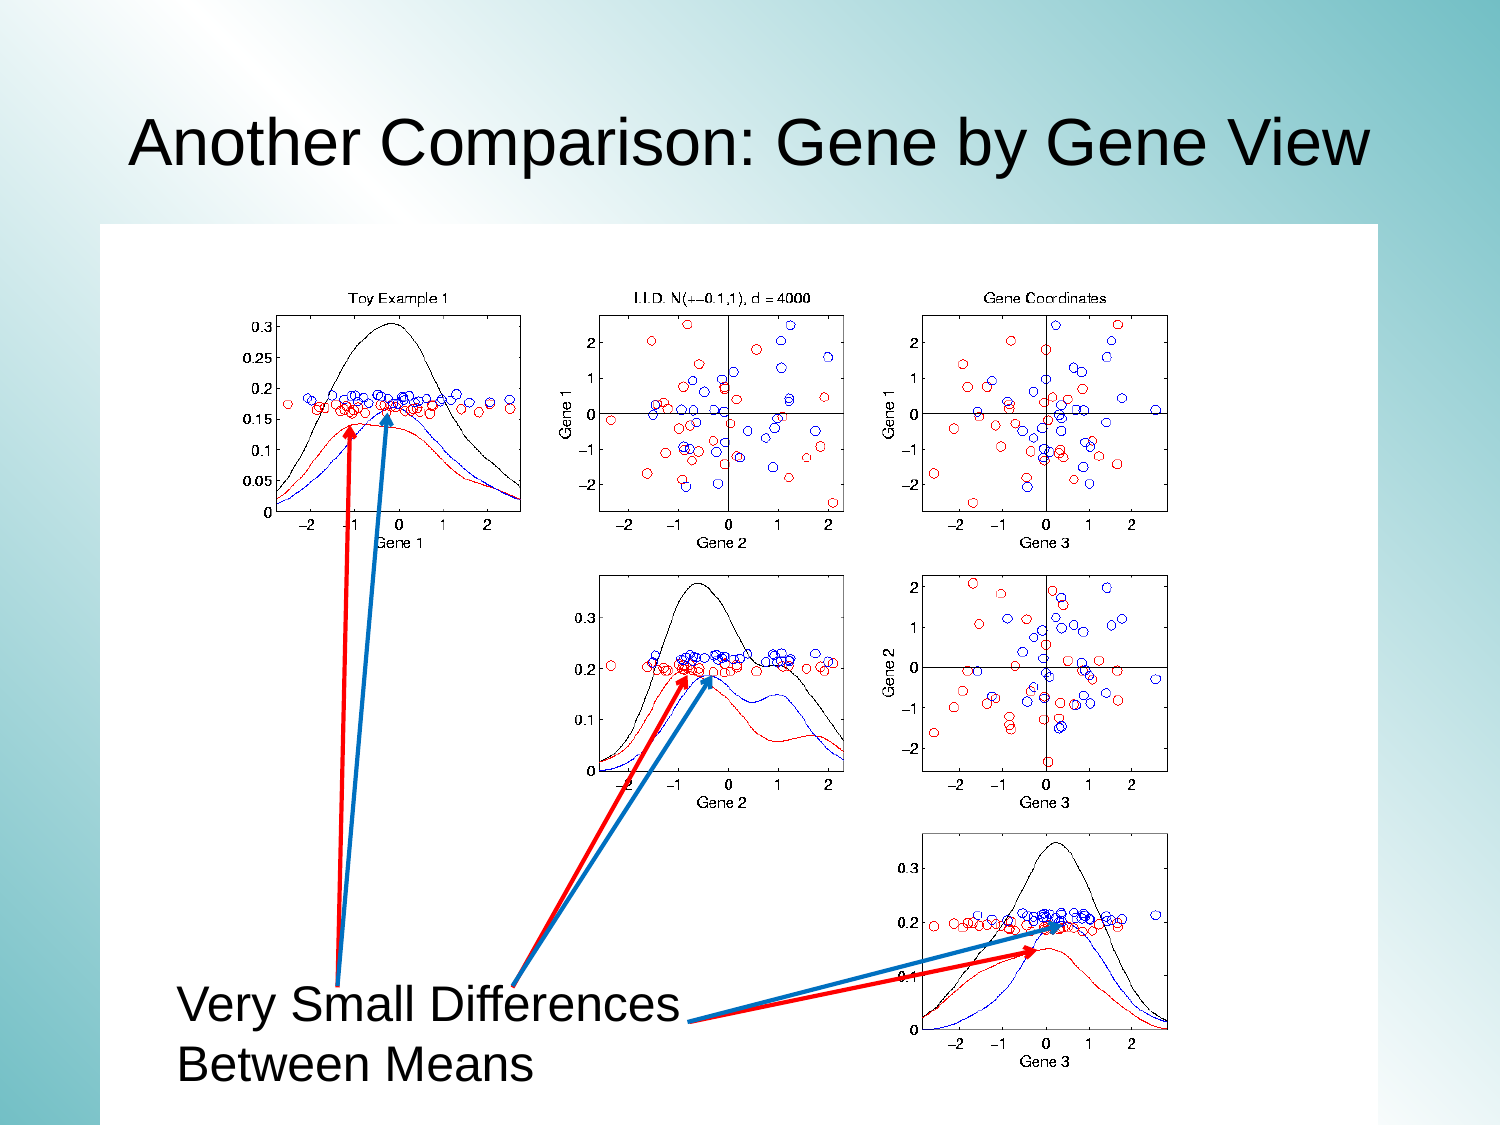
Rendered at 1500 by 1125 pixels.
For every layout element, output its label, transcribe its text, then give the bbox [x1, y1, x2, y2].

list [99, 224, 1378, 1125]
title Another Comparison: Gene by Gene View [75, 45, 1425, 233]
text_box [687, 924, 1063, 1023]
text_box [337, 412, 388, 987]
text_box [512, 674, 713, 987]
